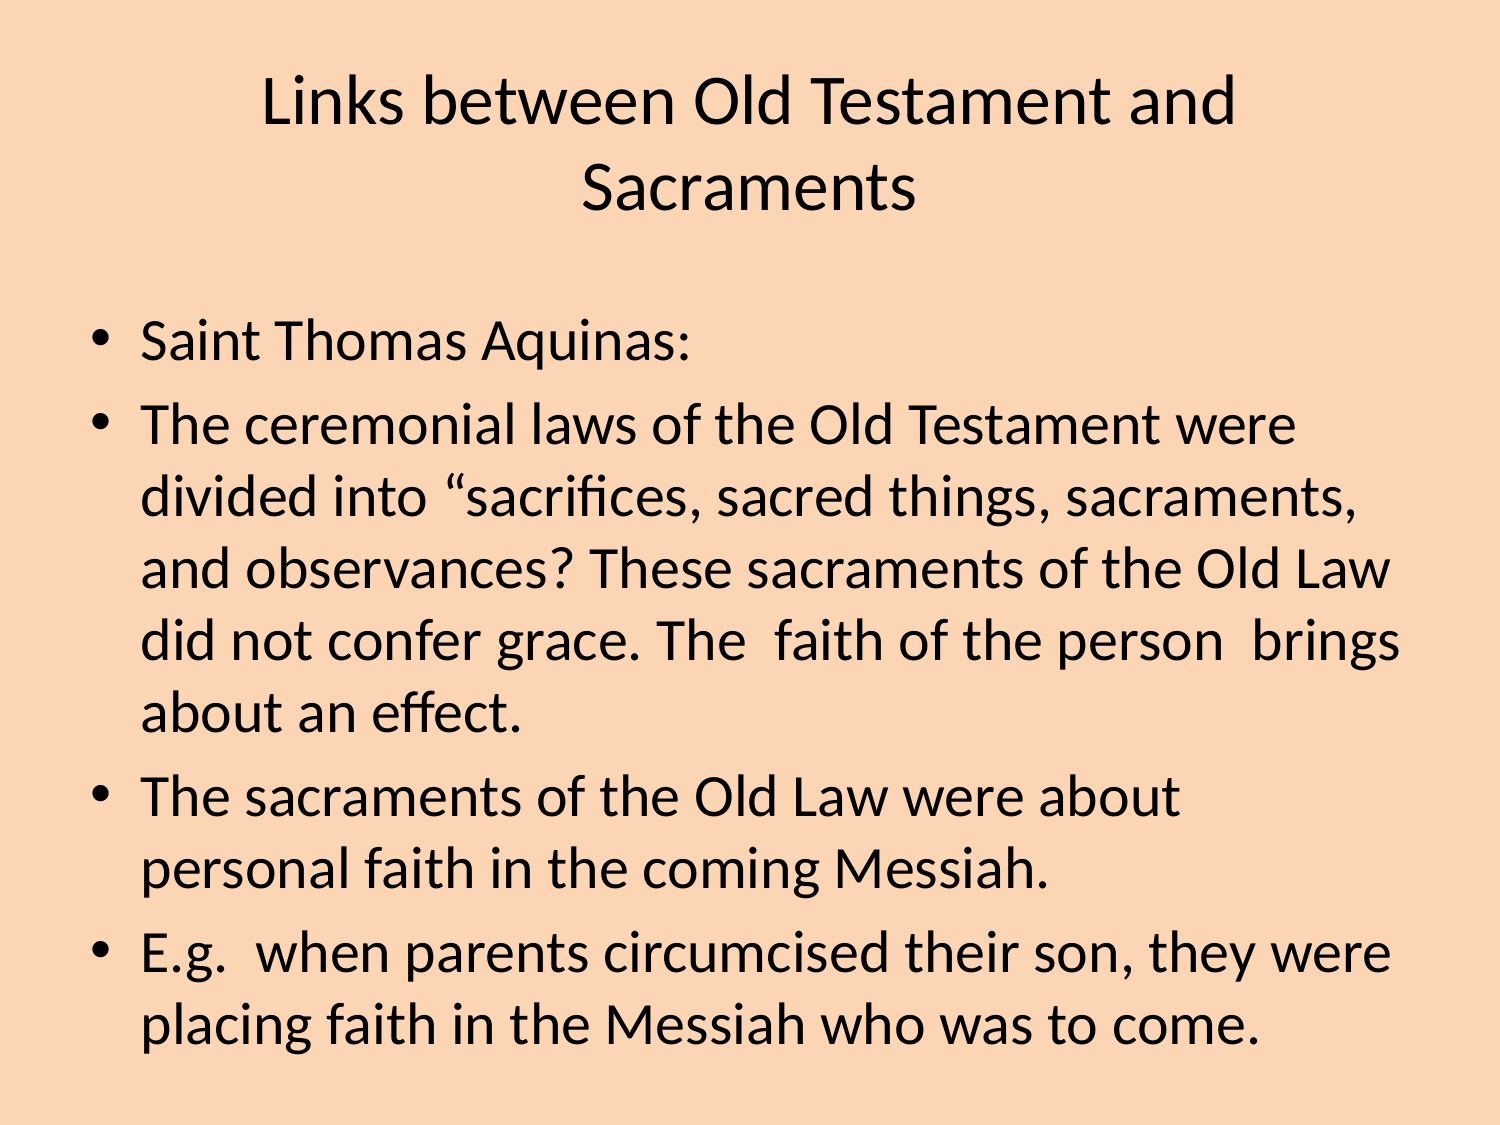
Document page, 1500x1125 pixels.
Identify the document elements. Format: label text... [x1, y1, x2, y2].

list Saint Thomas Aquinas: The ceremonial laws of the Old Testament were divided into “sacrifices, sacred things, sacraments, and observances? These sacraments of the Old Law did not confer grace. The faith of the person brings about an effect. The sacraments of the Old Law were about personal faith in the coming Messiah. E.g. when parents circumcised their son, they were placing faith in the Messiah who was to come. [75, 208, 1425, 1125]
title Links between Old Testament and Sacraments [75, 45, 1425, 208]
